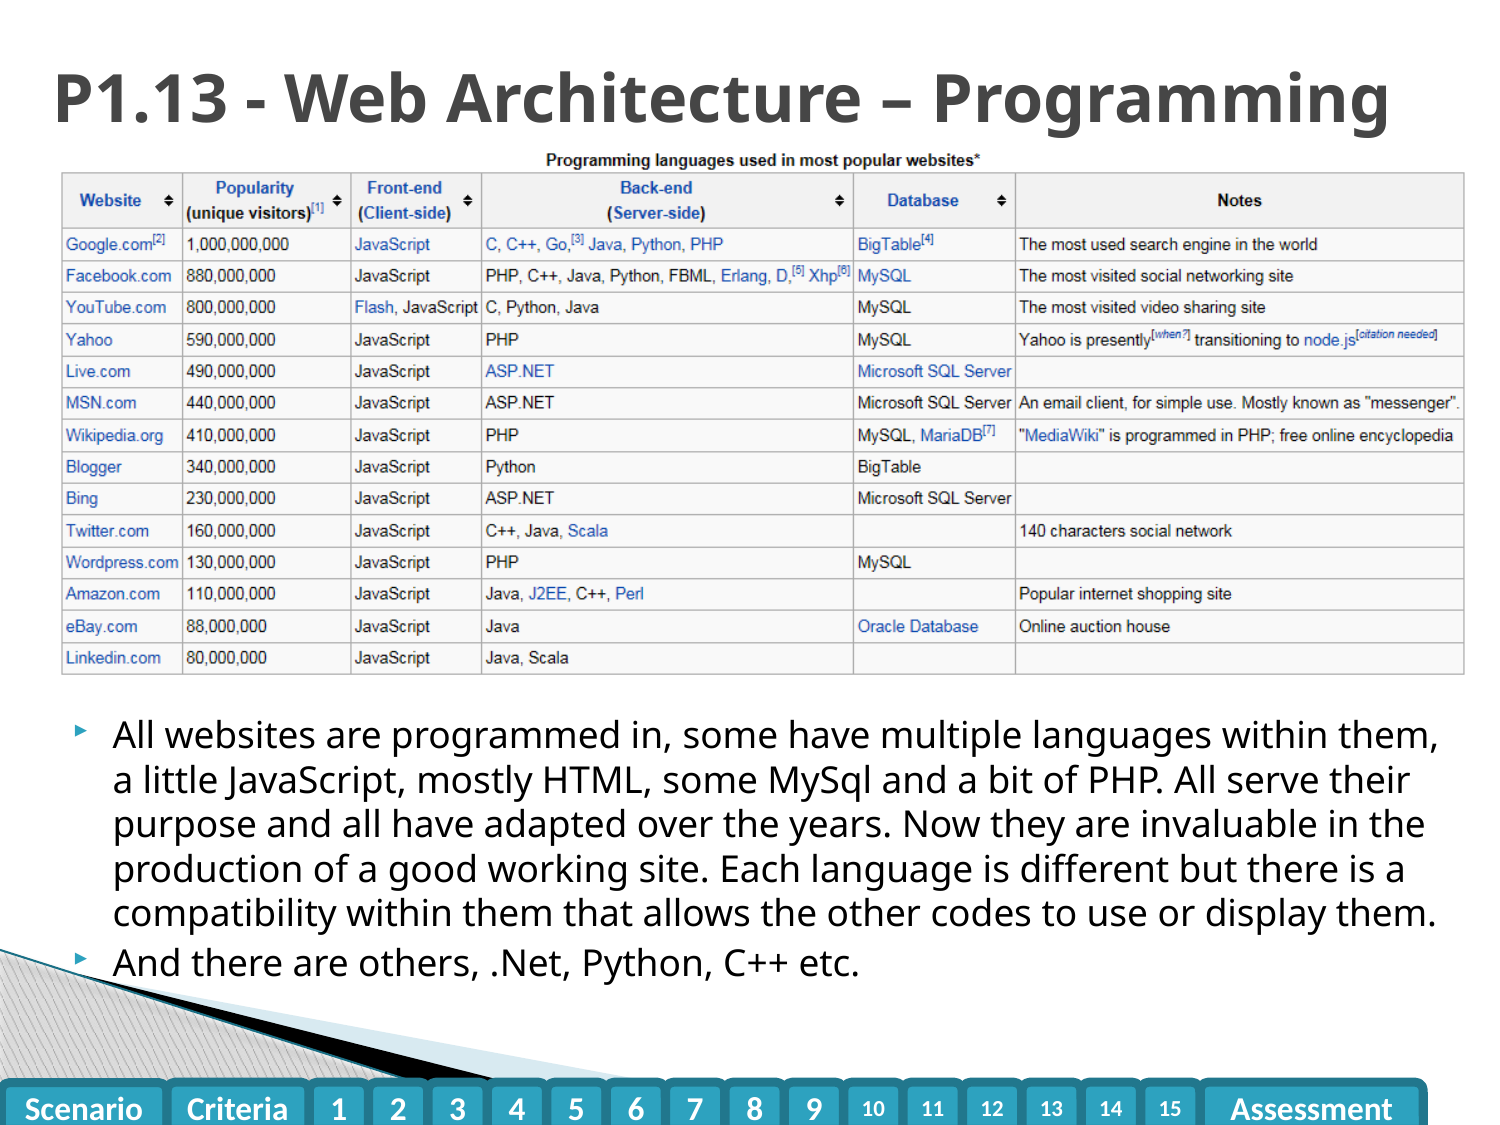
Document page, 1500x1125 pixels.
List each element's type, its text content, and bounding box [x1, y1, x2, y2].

title P1.13 - Web Architecture – Programming [37, 19, 1471, 173]
picture [52, 143, 1477, 687]
list All websites are programmed in, some have multiple languages within them, a little JavaScript, mostly HTML, some MySql and a bit of PHP. All serve their purpose and all have adapted over the years. Now they are invaluable in the production of a good working site. Each language is different but there is a compatibility within them that allows the other codes to use or display them. And there are others, .Net, Python, C++ etc. [41, 704, 1471, 1024]
